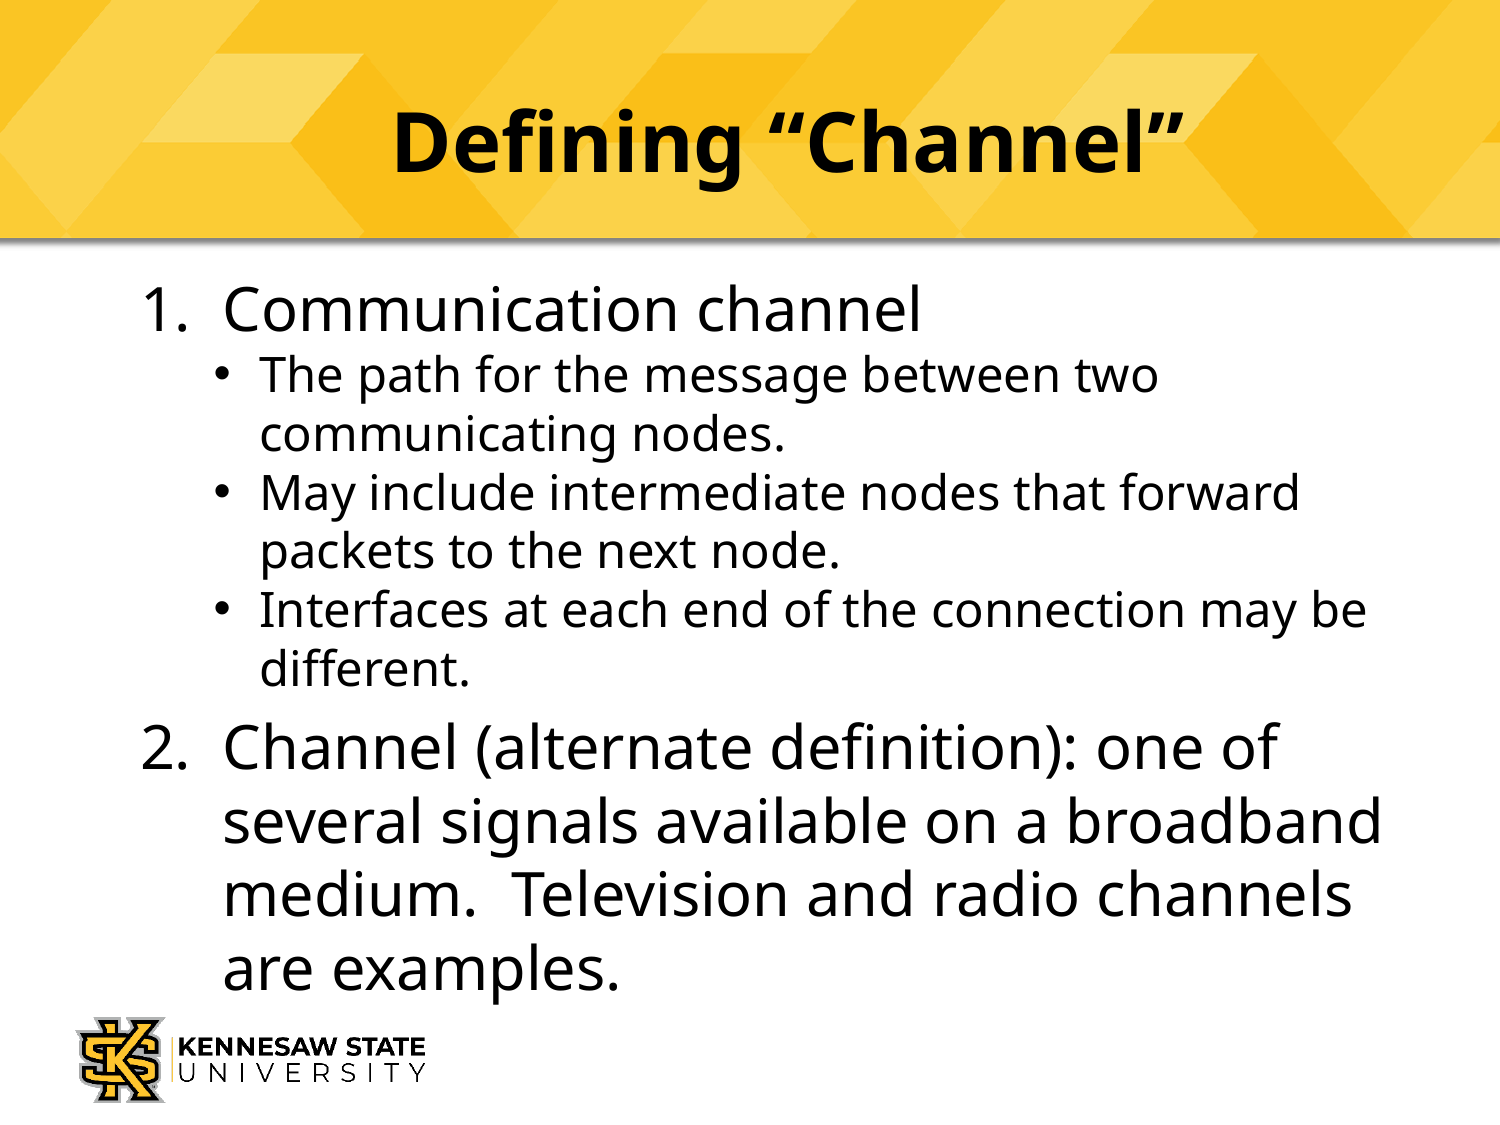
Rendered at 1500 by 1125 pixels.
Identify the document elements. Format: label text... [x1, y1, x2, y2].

list Communication channel The path for the message between two communicating nodes. May include intermediate nodes that forward packets to the next node. Interfaces at each end of the connection may be different. Channel (alternate definition): one of several signals available on a broadband medium. Television and radio channels are examples. [125, 262, 1400, 1013]
picture [0, 0, 1500, 251]
title Defining “Channel” [125, 45, 1450, 233]
picture [75, 1017, 425, 1103]
